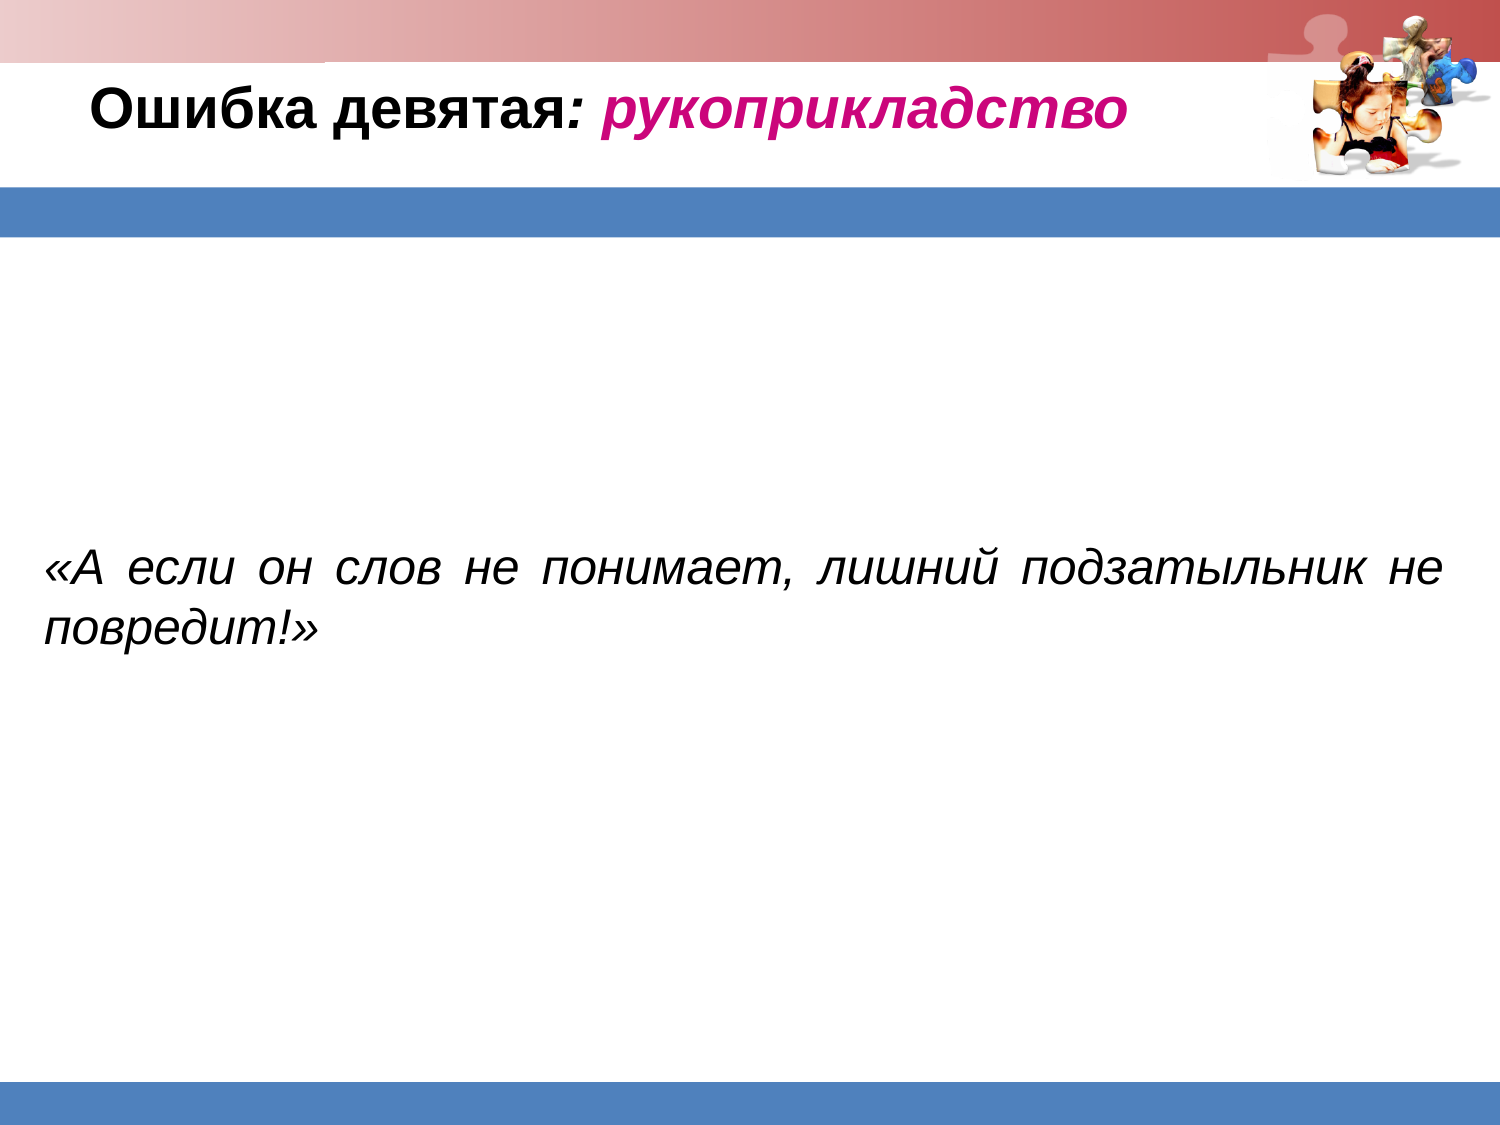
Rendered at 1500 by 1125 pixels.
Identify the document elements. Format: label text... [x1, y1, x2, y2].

text_box [0, 1082, 1500, 1125]
text_box «А если он слов не понимает, лишний подзатыльник не повредит!» [29, 527, 1459, 662]
picture [1265, 12, 1493, 185]
text_box Ошибка девятая: рукоприкладство [75, 62, 1425, 185]
